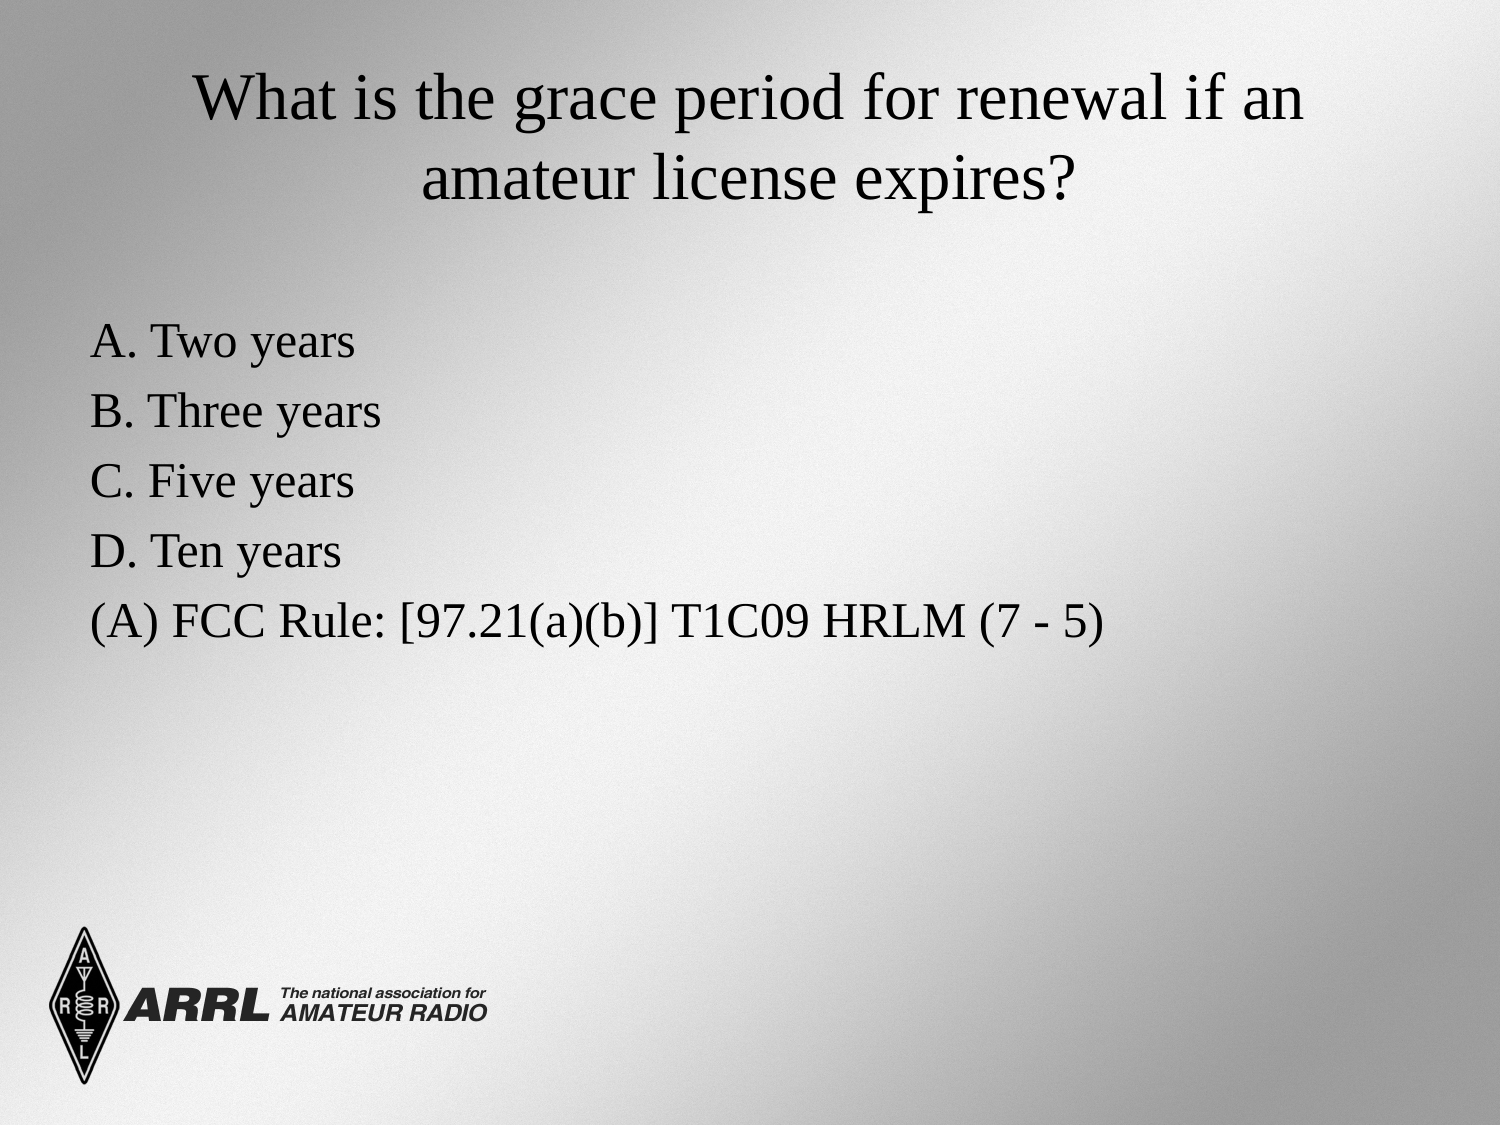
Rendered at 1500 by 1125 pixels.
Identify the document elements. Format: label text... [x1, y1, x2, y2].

list A. Two years B. Three years C. Five years D. Ten years (A) FCC Rule: [97.21(a)(b)] T1C09 HRLM (7 - 5) [75, 299, 1425, 1005]
picture [0, 0, 1500, 1125]
title What is the grace period for renewal if an amateur license expires? [75, 45, 1425, 233]
